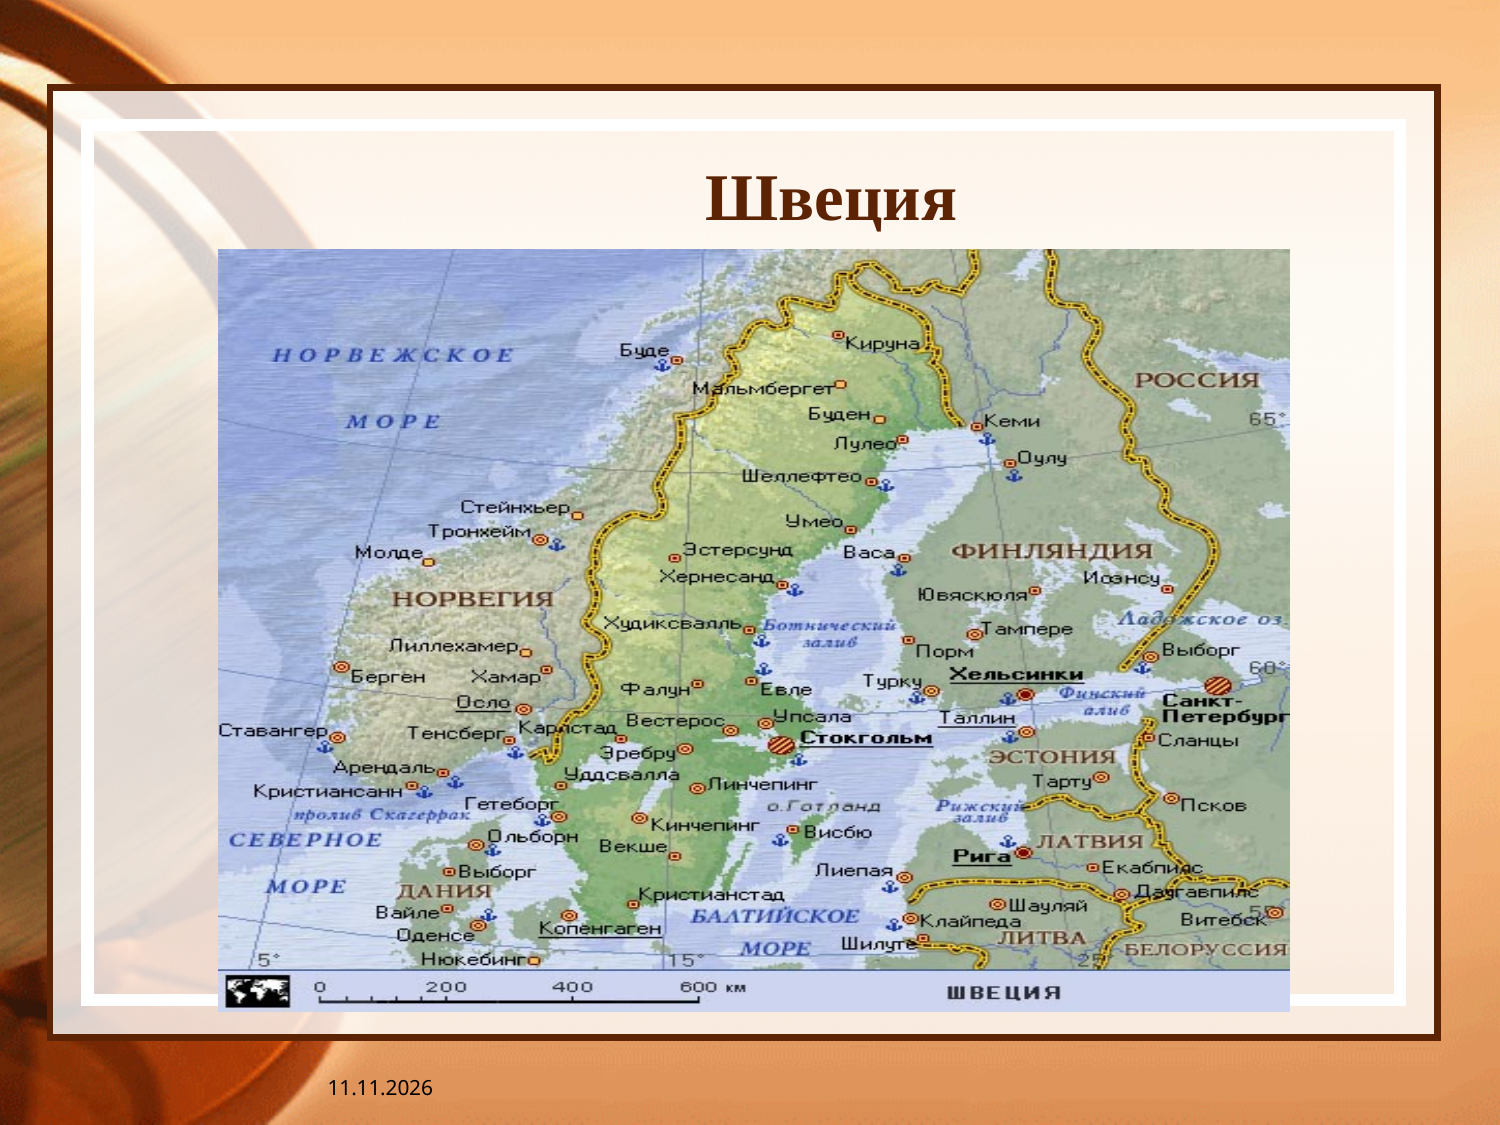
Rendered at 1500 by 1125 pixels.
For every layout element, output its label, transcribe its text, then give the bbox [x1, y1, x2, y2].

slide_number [312, 1052, 574, 1125]
picture [0, 0, 1500, 1125]
title Швеция [312, 137, 1350, 250]
